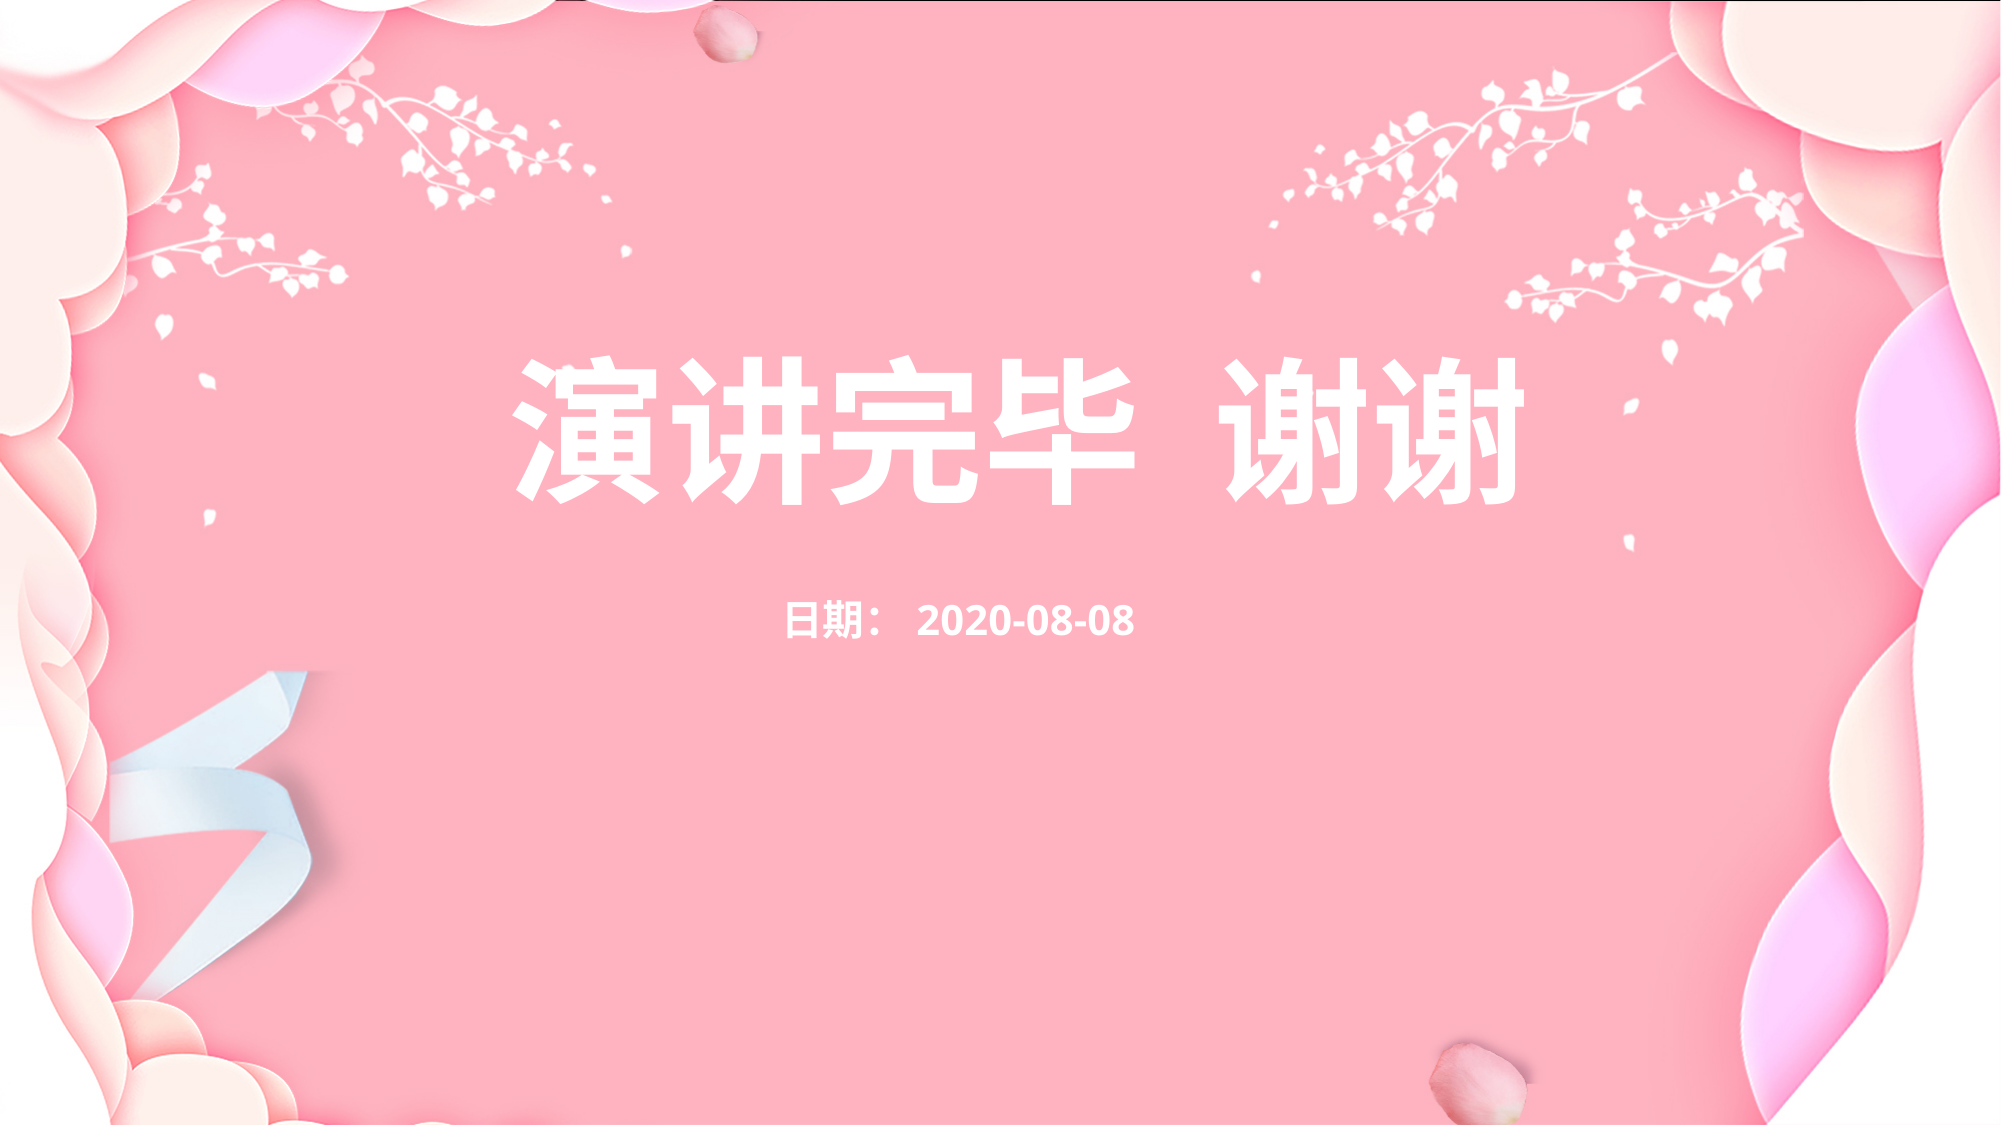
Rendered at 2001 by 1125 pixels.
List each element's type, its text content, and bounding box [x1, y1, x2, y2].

picture [0, 0, 2001, 1125]
text_box 日期：2020-08-08 [504, 586, 1413, 651]
text_box 演讲完毕 谢谢 [307, 326, 1732, 531]
